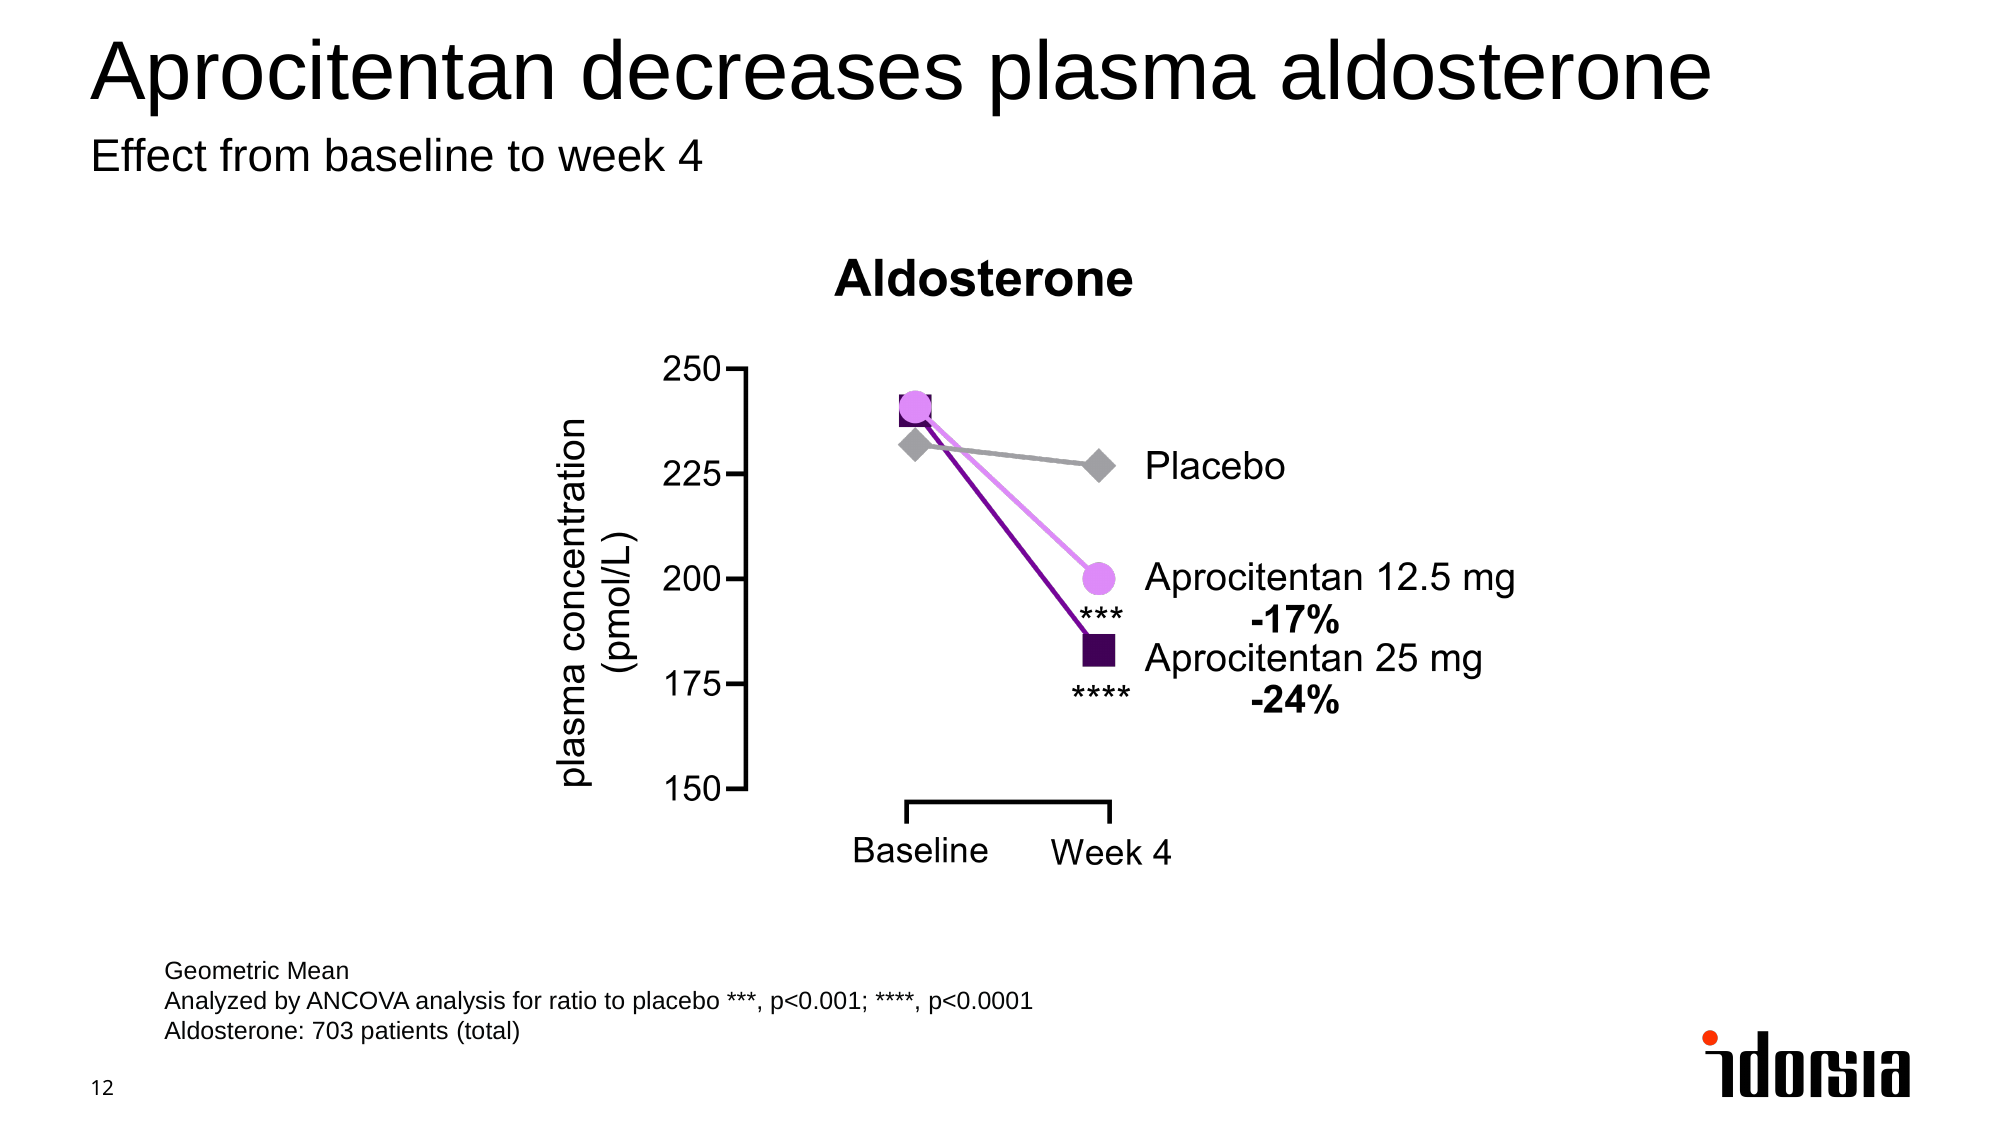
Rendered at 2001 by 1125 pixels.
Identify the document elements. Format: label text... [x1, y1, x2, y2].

picture [1677, 1026, 1938, 1108]
title Aprocitentan decreases plasma aldosterone [90, 27, 1910, 119]
text_box Geometric Mean Analyzed by ANCOVA analysis for ratio to placebo ***, p<0.001; ****, p<0.0001 Aldosterone: 703 patients (total) [149, 947, 1632, 1052]
list Effect from baseline to week 4 [90, 125, 1910, 209]
picture [515, 215, 1549, 905]
slide_number 12 [90, 1074, 150, 1104]
